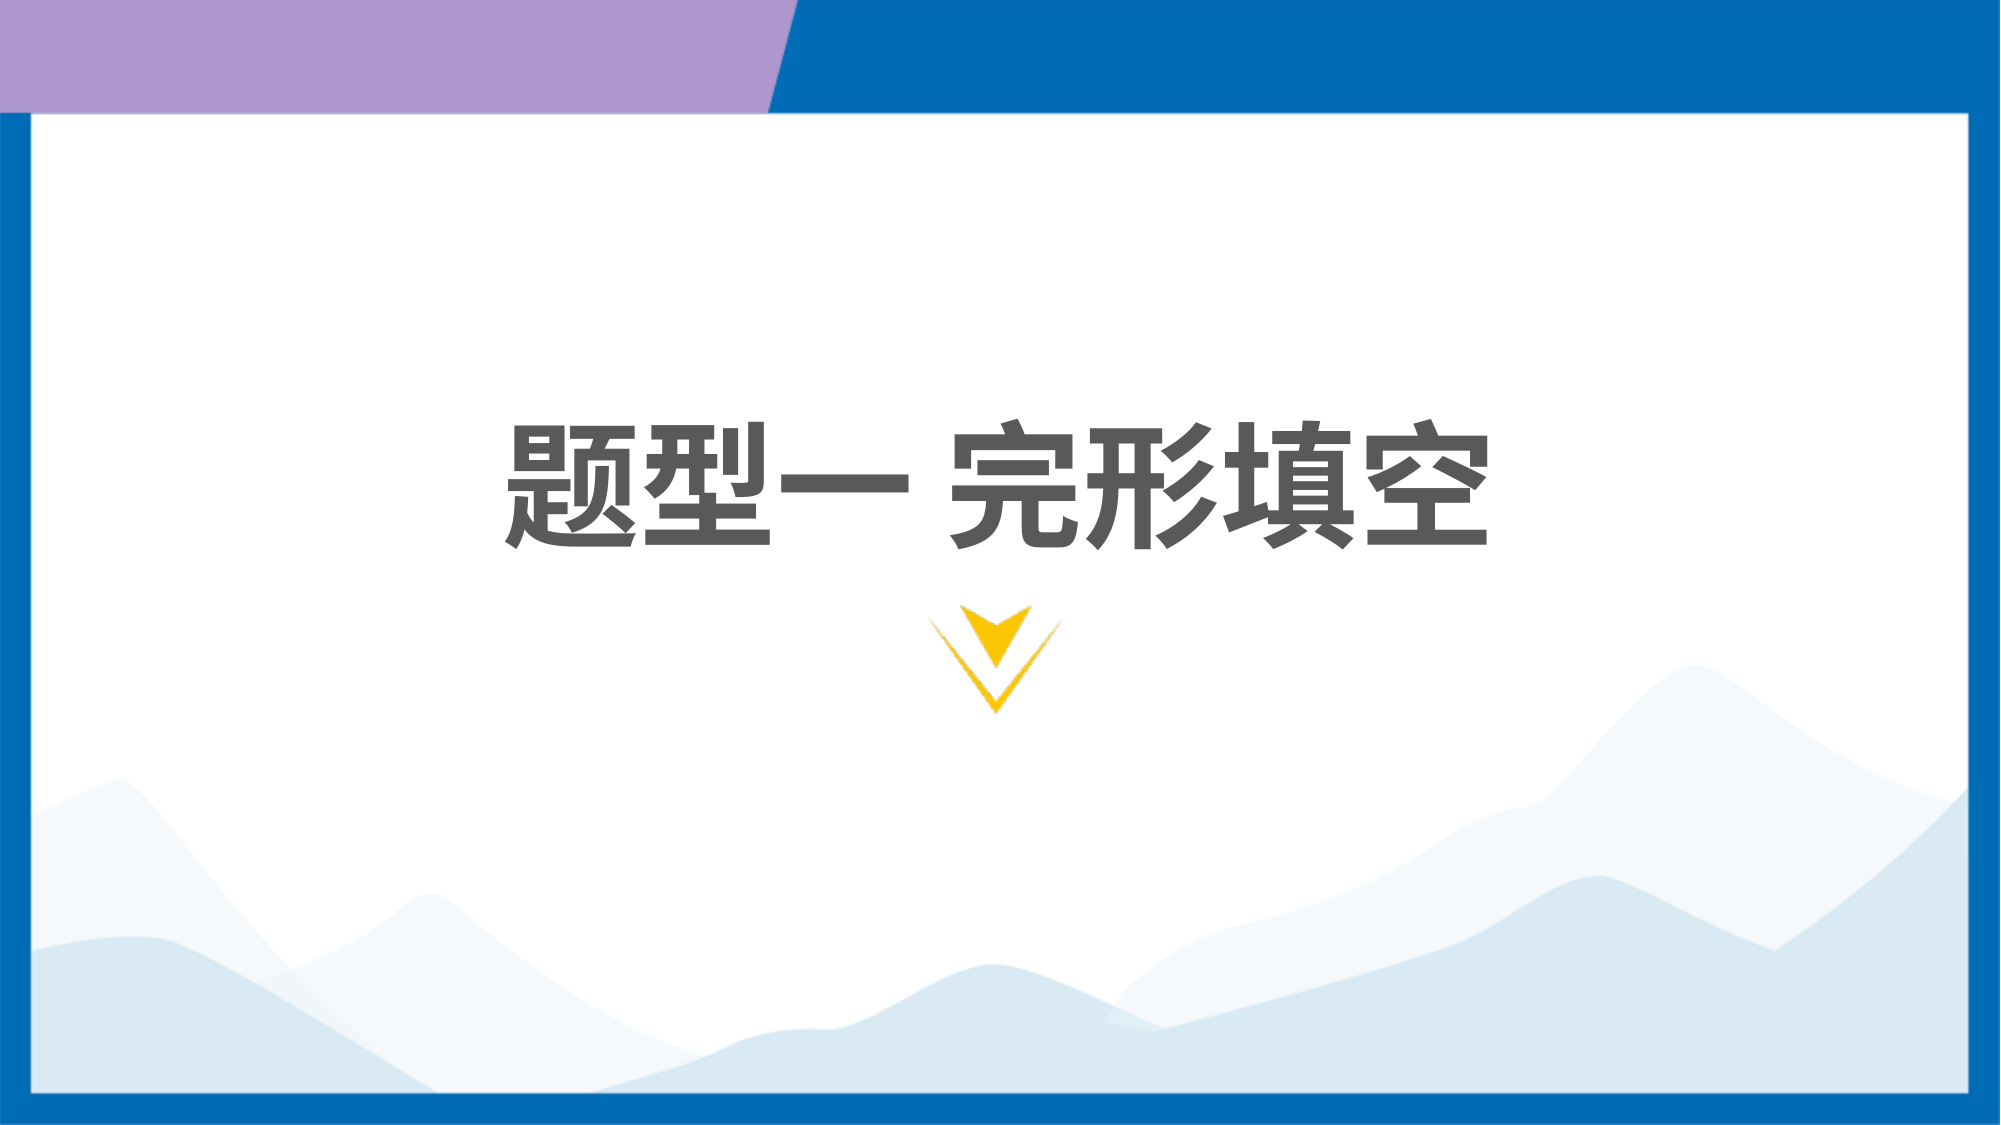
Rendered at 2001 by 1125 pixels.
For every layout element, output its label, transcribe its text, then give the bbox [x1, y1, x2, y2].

text_box 题型一 完形填空 [35, 383, 1962, 566]
picture [0, 0, 2000, 1125]
